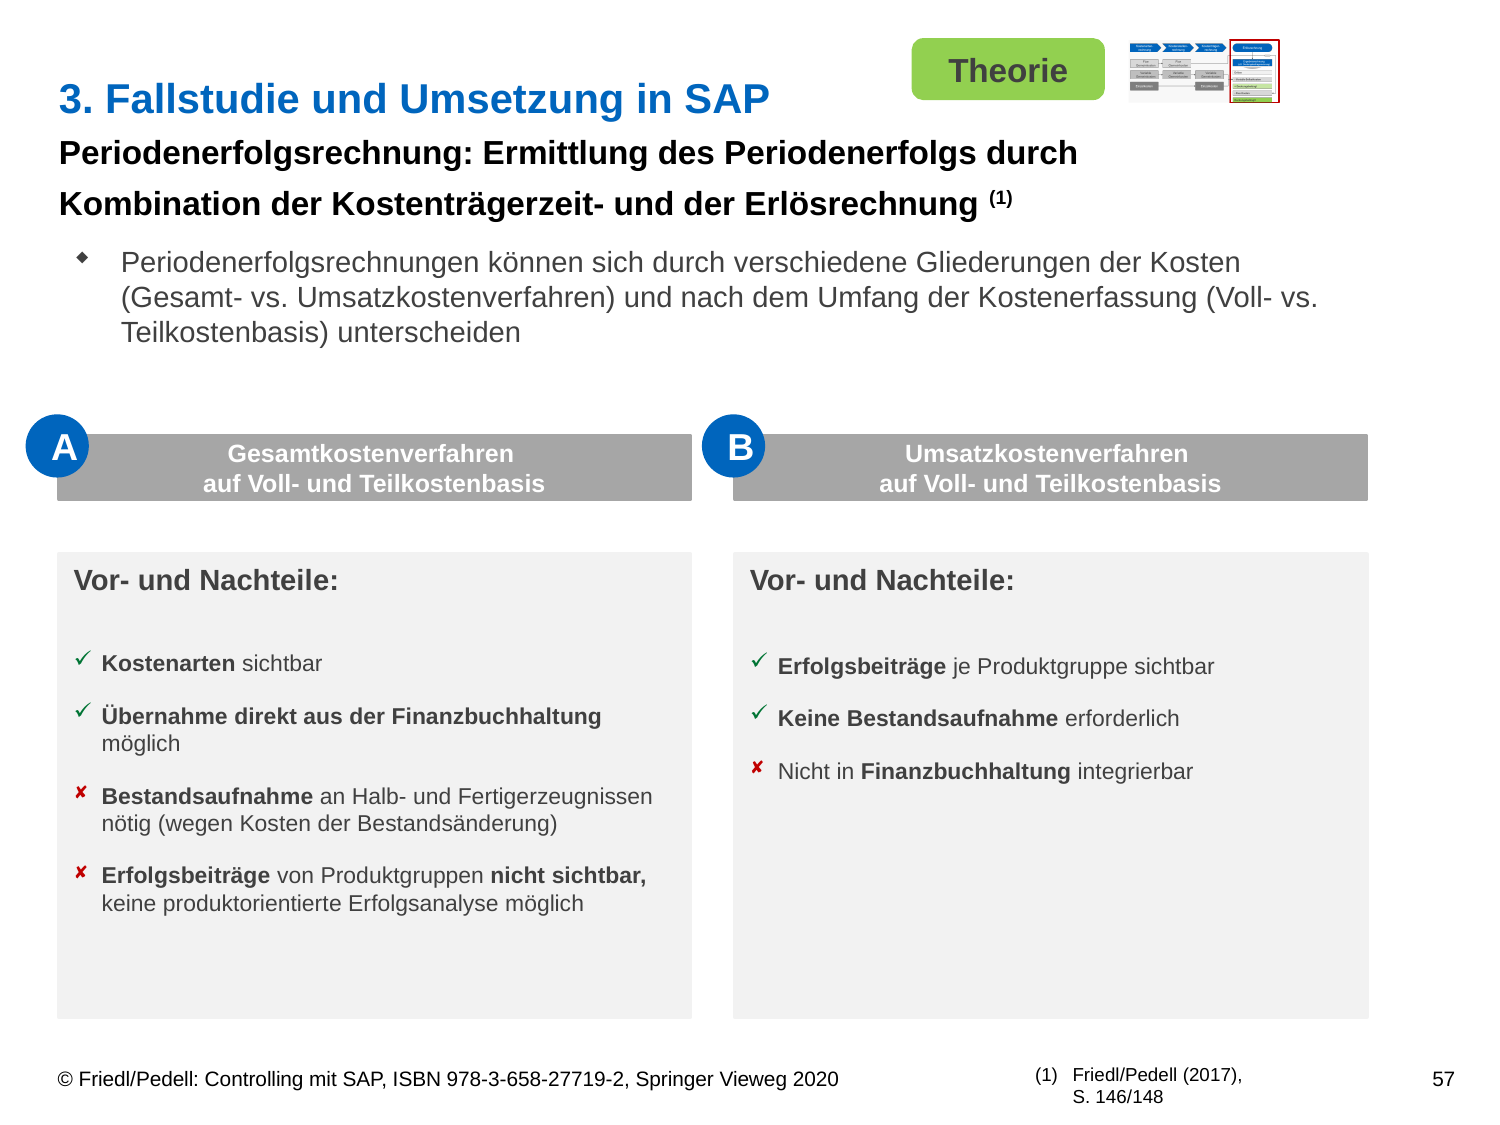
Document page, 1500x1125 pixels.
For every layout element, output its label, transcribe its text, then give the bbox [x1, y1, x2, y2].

text_box B [701, 414, 766, 478]
text_box Vor- und Nachteile: Erfolgsbeiträge je Produktgruppe sichtbar Keine Bestandsaufnahme erforderlich Nicht in Finanzbuchhaltung integrierbar [733, 552, 1369, 1019]
slide_number 57 [1262, 1058, 1470, 1119]
text_box Vor- und Nachteile: Kostenarten sichtbar Übernahme direkt aus der Finanzbuchhaltung möglich Bestandsaufnahme an Halb- und Fertigerzeugnissen nötig (wegen Kosten der Bestandsänderung) Erfolgsbeiträge von Produktgruppen nicht sichtbar, keine produktorientierte Erfolgsanalyse möglich [57, 552, 692, 1019]
text_box Friedl/Pedell (2017), S. 146/148 [1020, 1054, 1278, 1115]
text_box Umsatzkostenverfahren auf Voll- und Teilkostenbasis [733, 434, 1368, 501]
footer © Friedl/Pedell: Controlling mit SAP, ISBN 978-3-658-27719-2, Springer Vieweg 2020 [42, 1058, 1235, 1113]
text_box Periodenerfolgsrechnungen können sich durch verschiedene Gliederungen der Kosten (Gesamt- vs. Umsatzkostenverfahren) und nach dem Umfang der Kostenerfassung (Voll- vs. Teilkostenbasis) unterscheiden [58, 236, 1347, 381]
text_box Theorie [911, 38, 1105, 101]
text_box Gesamtkostenverfahren auf Voll- und Teilkostenbasis [57, 434, 692, 501]
list Periodenerfolgsrechnung: Ermittlung des Periodenerfolgs durch Kombination der Kostenträgerzeit- und der Erlösrechnung (1) [58, 121, 1278, 171]
text_box A [25, 414, 89, 478]
title 3. Fallstudie und Umsetzung in SAP [58, 58, 1278, 119]
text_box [1128, 39, 1280, 104]
